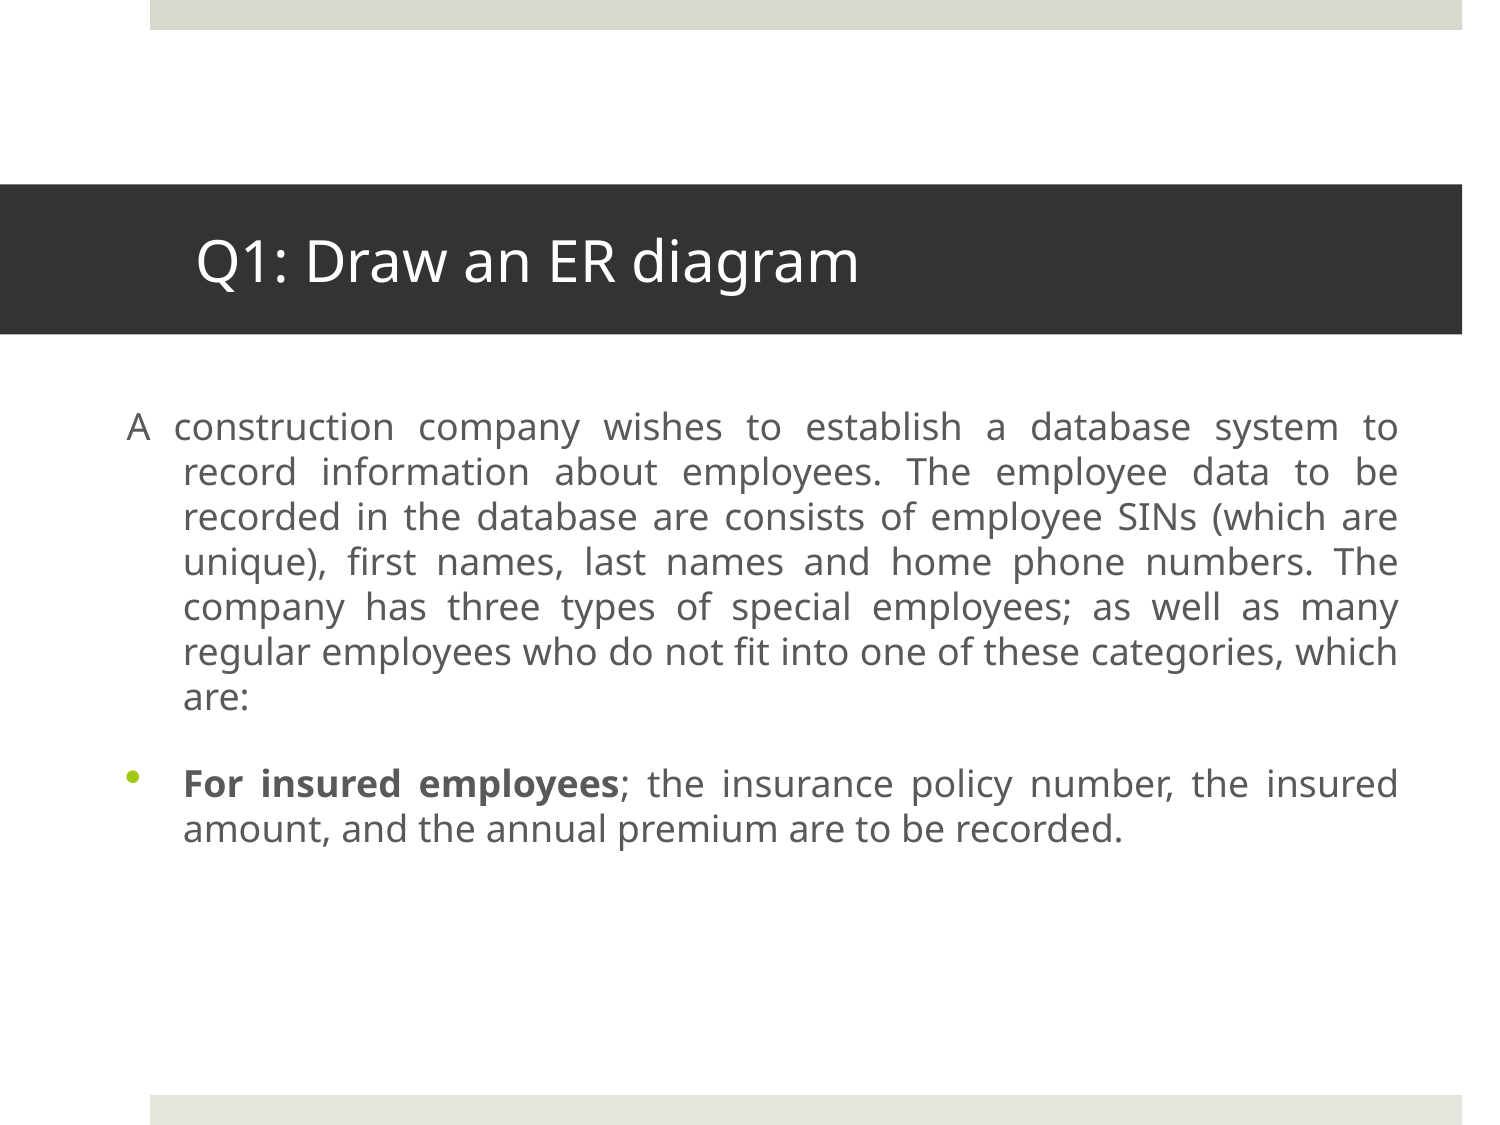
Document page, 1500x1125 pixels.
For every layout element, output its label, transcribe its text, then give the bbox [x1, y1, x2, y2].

list A construction company wishes to establish a database system to record information about employees. The employee data to be recorded in the database are consists of employee SINs (which are unique), first names, last names and home phone numbers. The company has three types of special employees; as well as many regular employees who do not fit into one of these categories, which are: For insured employees; the insurance policy number, the insured amount, and the annual premium are to be recorded. [111, 395, 1416, 998]
title Q1: Draw an ER diagram [0, 184, 1463, 335]
